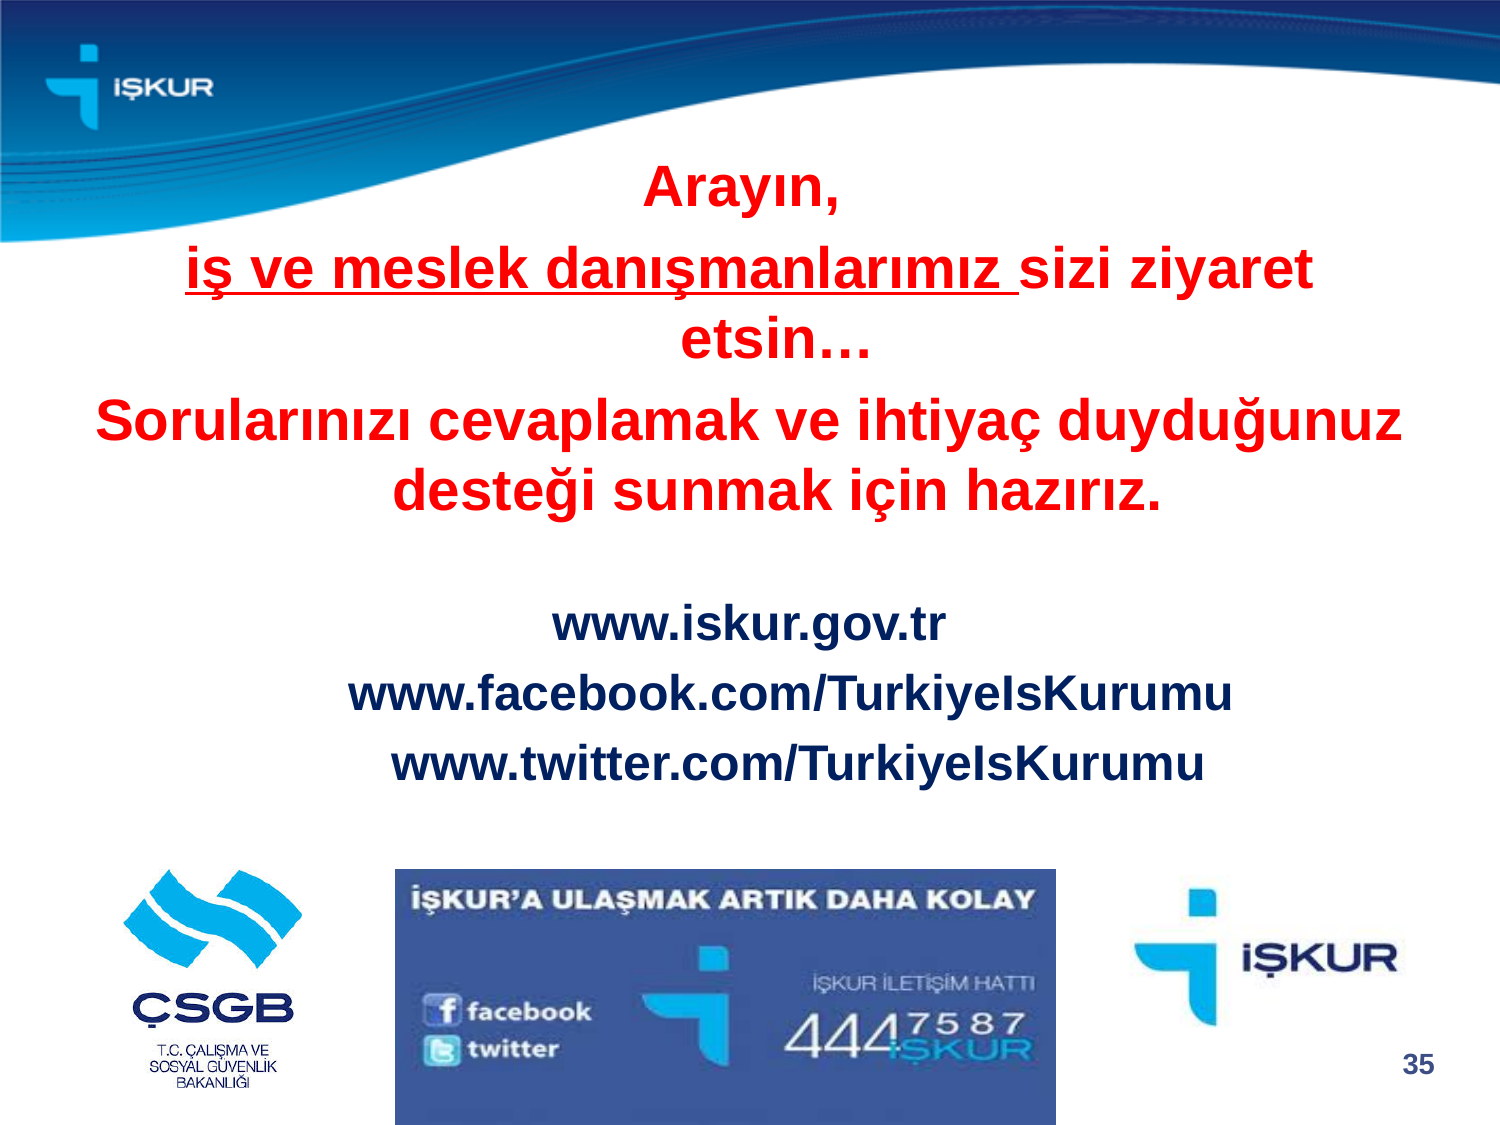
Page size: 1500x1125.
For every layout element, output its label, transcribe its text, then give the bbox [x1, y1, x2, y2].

picture [0, 0, 1500, 1125]
slide_number 35 [1364, 1037, 1451, 1113]
list Arayın, iş ve meslek danışmanlarımız sizi ziyaret etsin… Sorularınızı cevaplamak ve ihtiyaç duyduğunuz desteği sunmak için hazırız. www.iskur.gov.tr www.facebook.com/TurkiyeIsKurumu www.twitter.com/TurkiyeIsKurumu [75, 141, 1425, 833]
